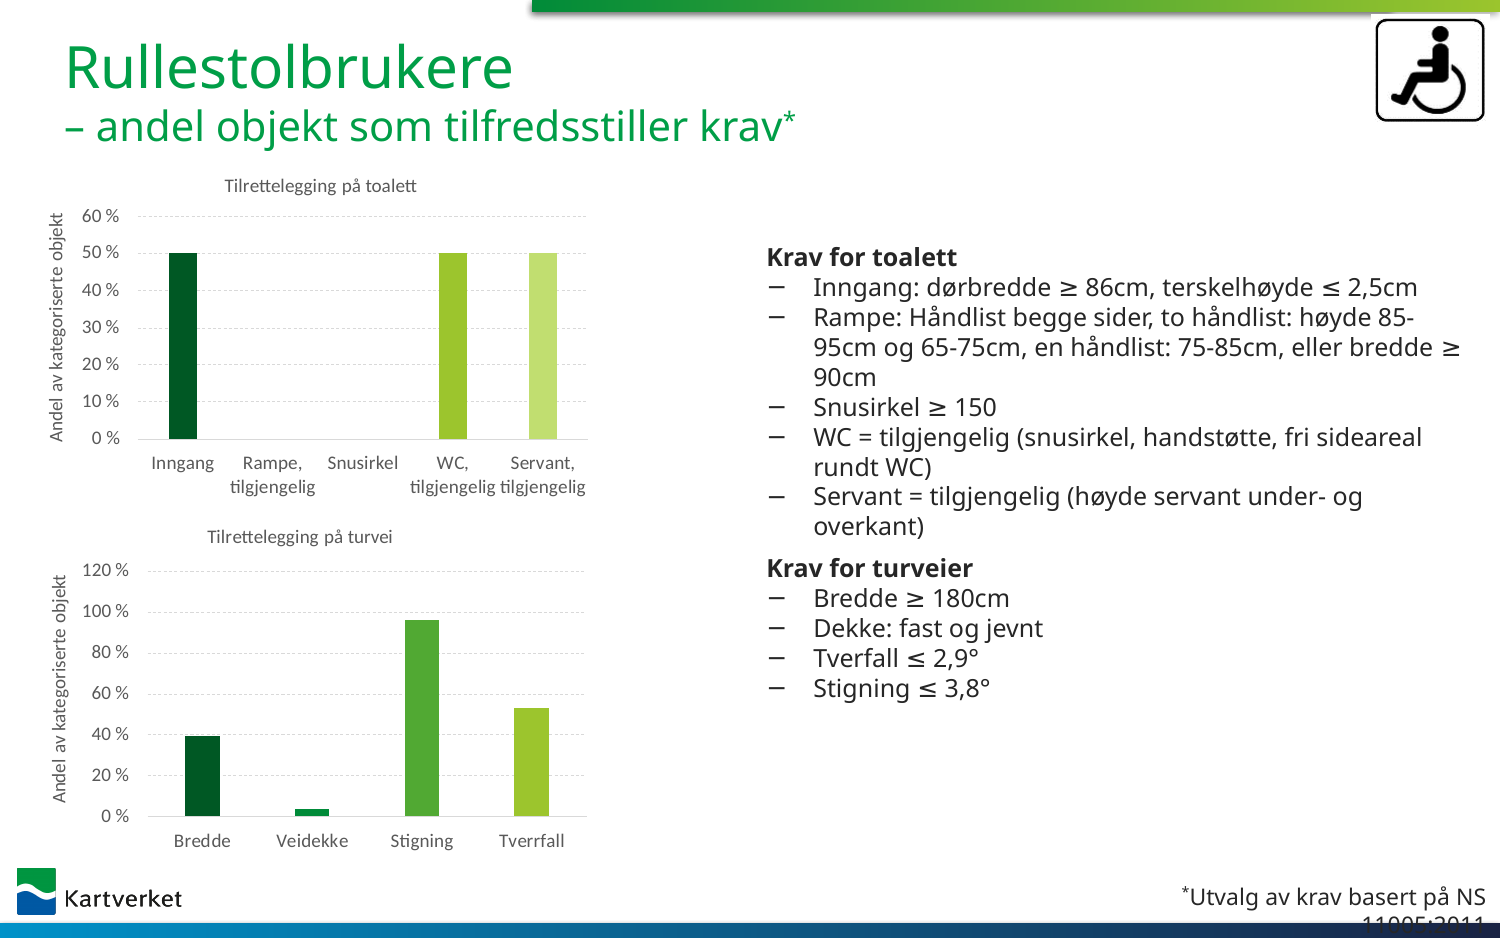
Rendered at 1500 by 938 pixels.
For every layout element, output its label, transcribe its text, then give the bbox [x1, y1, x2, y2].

text_box Krav for turveier Bredde ≥ 180cm Dekke: fast og jevnt Tverfall ≤ 2,9° Stigning ≤ 3,8° [751, 545, 1483, 710]
picture [1371, 13, 1491, 127]
text_box *Utvalg av krav basert på NS 11005:2011 [1068, 873, 1500, 938]
text_box Rullestolbrukere – andel objekt som tilfredsstiller krav* [49, 14, 1431, 158]
text_box Krav for toalett Inngang: dørbredde ≥ 86cm, terskelhøyde ≤ 2,5cm Rampe: Håndlist begge sider, to håndlist: høyde 85-95cm og 65-75cm, en håndlist: 75-85cm, eller bredde ≥ 90cm Snusirkel ≥ 150 WC = tilgjengelig (snusirkel, handstøtte, fri sideareal rundt WC) Servant = tilgjengelig (høyde servant under- og overkant) [751, 234, 1483, 545]
picture [41, 520, 598, 859]
picture [41, 166, 599, 505]
